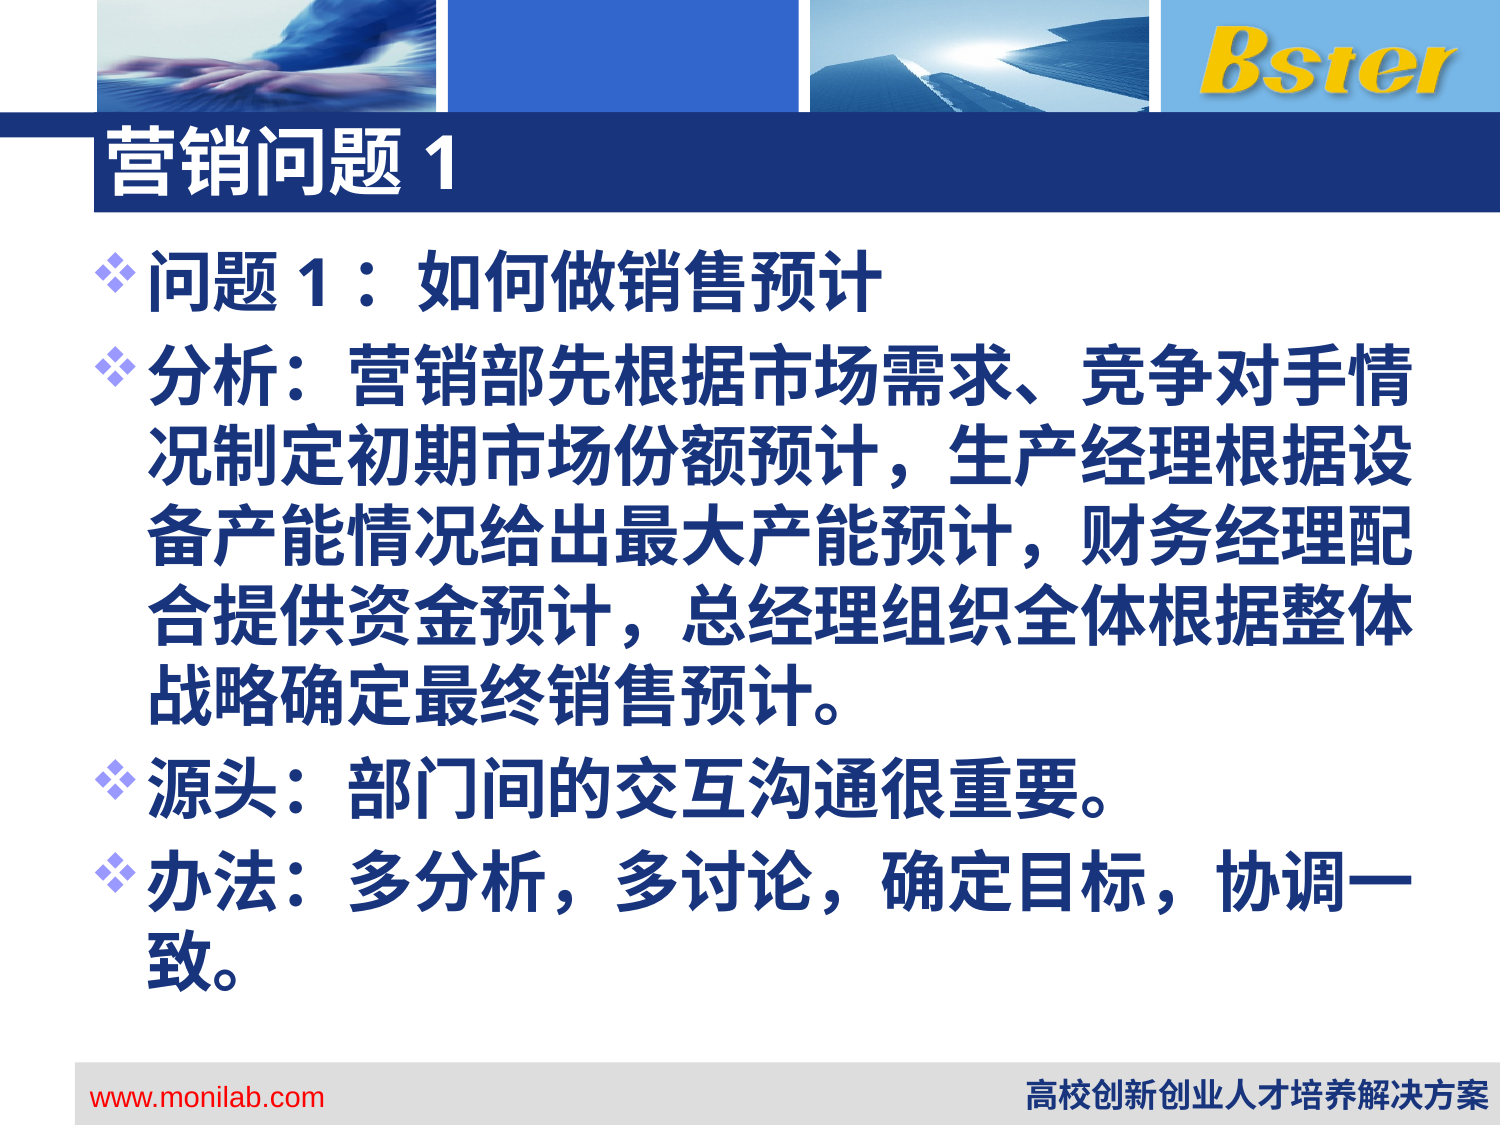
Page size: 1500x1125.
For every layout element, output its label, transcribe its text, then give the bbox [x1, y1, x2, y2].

title 营销问题1 [88, 113, 1369, 206]
picture [810, 0, 1150, 112]
picture [97, 0, 437, 112]
list 问题1：如何做销售预计 分析：营销部先根据市场需求、竞争对手情况制定初期市场份额预计，生产经理根据设备产能情况给出最大产能预计，财务经理配合提供资金预计，总经理组织全体根据整体战略确定最终销售预计。 源头：部门间的交互沟通很重要。 办法：多分析，多讨论，确定目标，协调一致。 [74, 232, 1454, 1034]
picture [1199, 26, 1458, 94]
